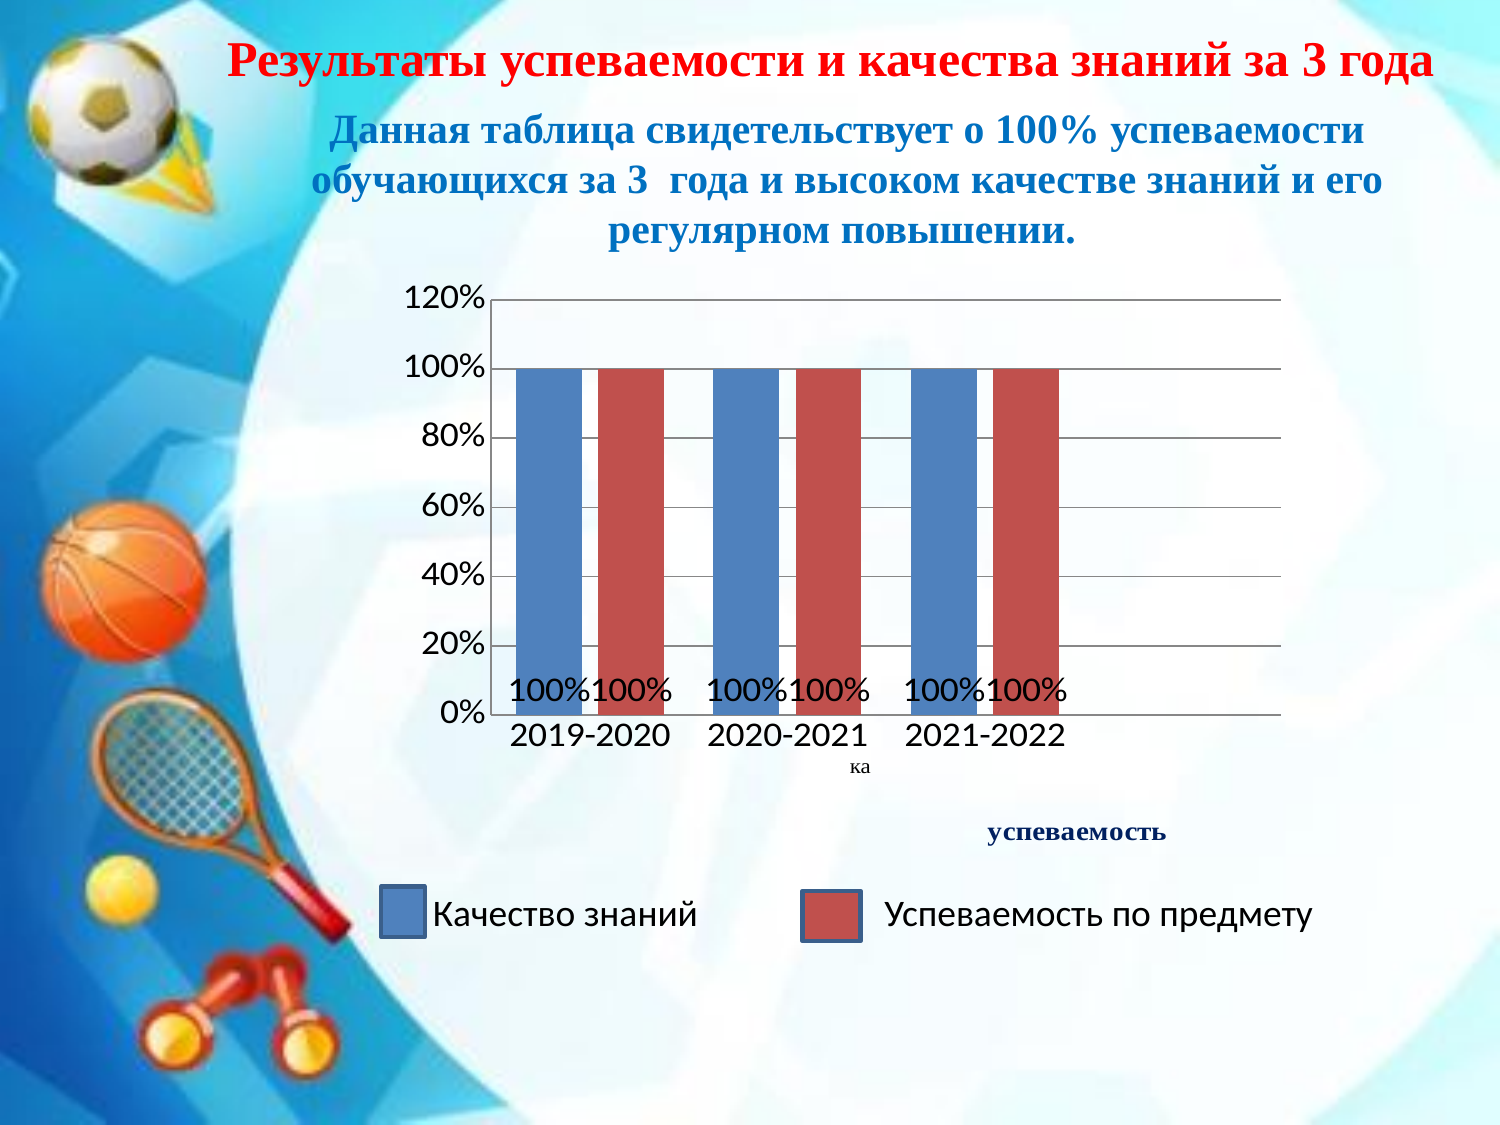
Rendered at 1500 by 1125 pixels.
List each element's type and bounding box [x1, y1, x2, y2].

chart [358, 278, 1305, 847]
picture [0, 0, 1500, 1125]
